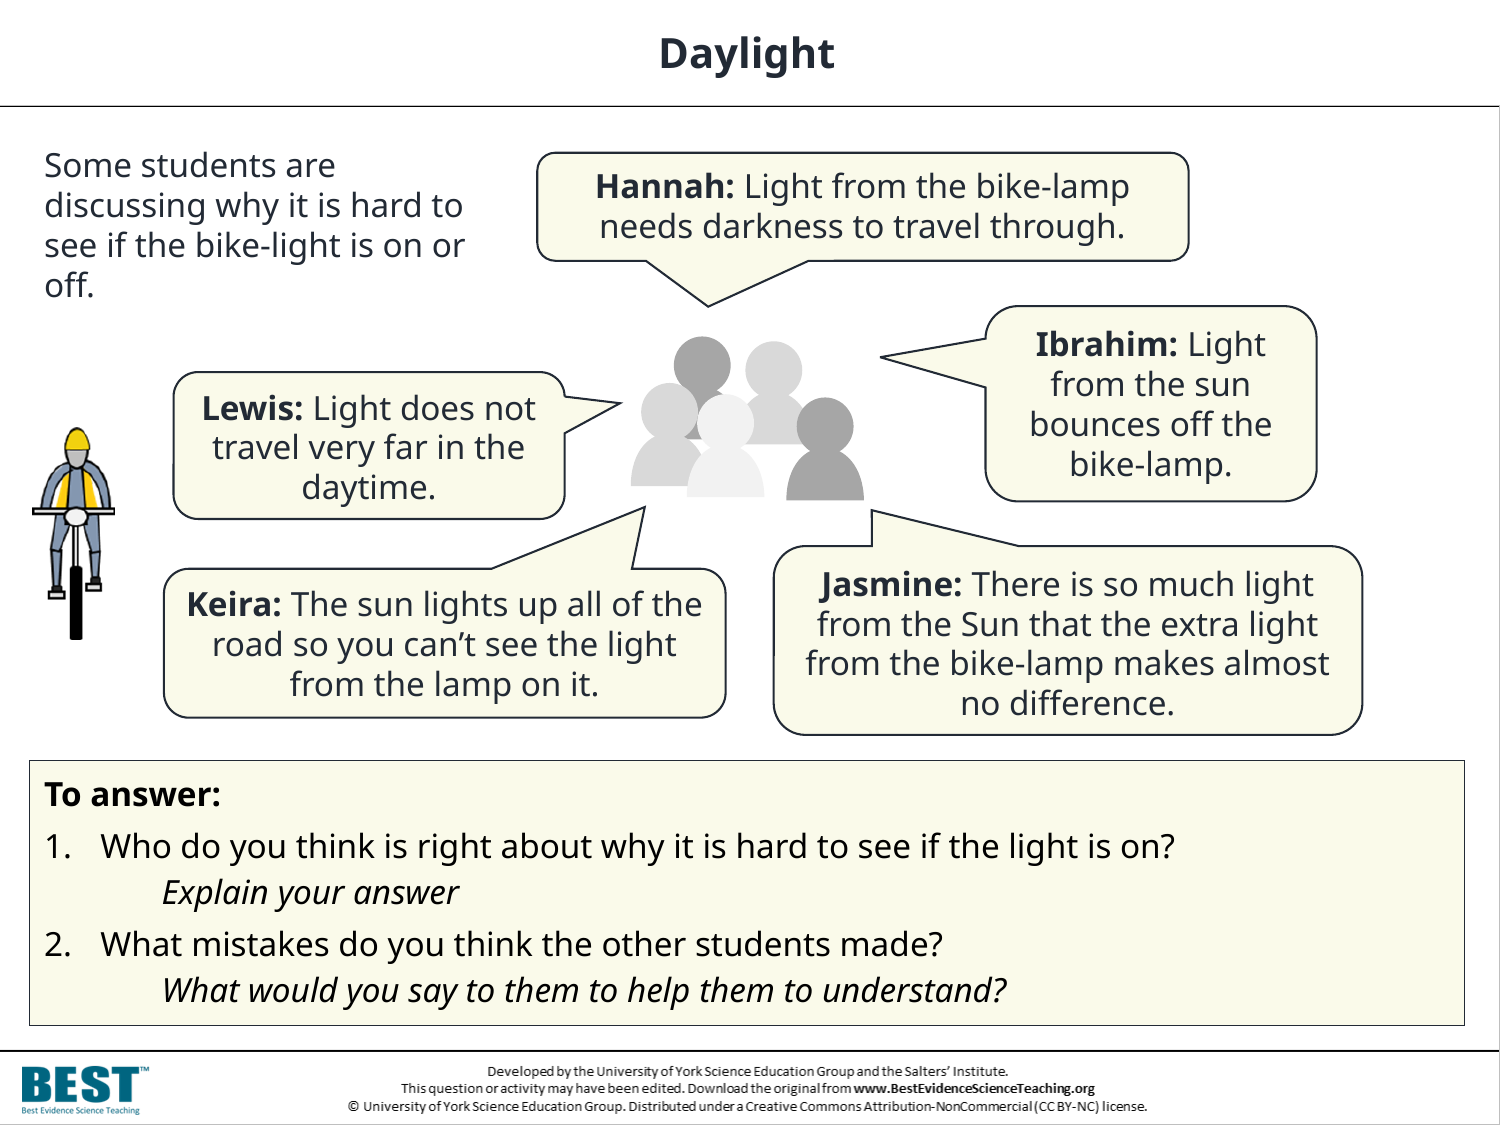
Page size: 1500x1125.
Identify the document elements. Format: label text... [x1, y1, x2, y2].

text_box Daylight [23, 4, 1471, 99]
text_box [630, 336, 864, 501]
picture [0, 105, 1500, 1125]
